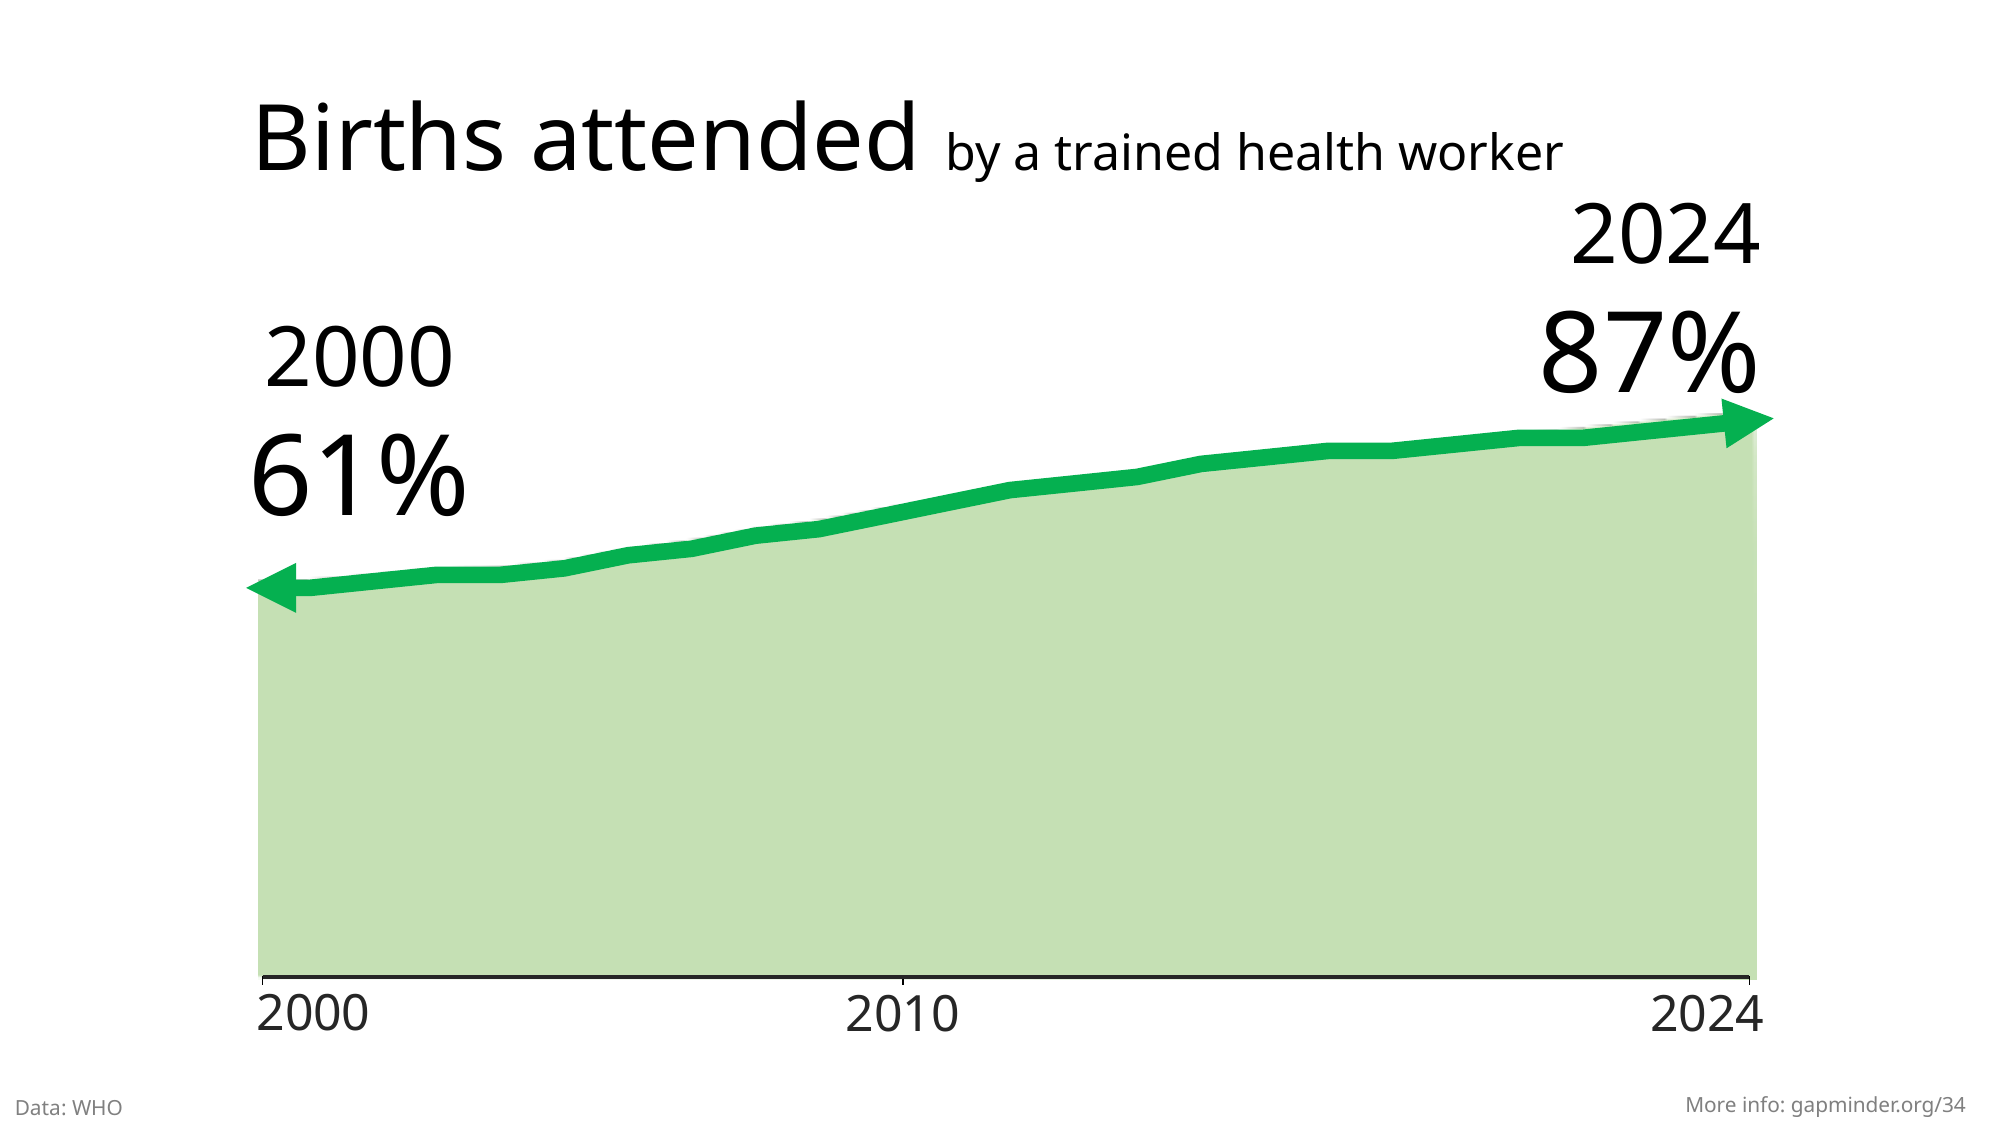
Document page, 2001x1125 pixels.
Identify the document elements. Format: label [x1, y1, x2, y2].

text_box [238, 973, 1781, 1050]
text_box [0, 0, 2000, 1125]
